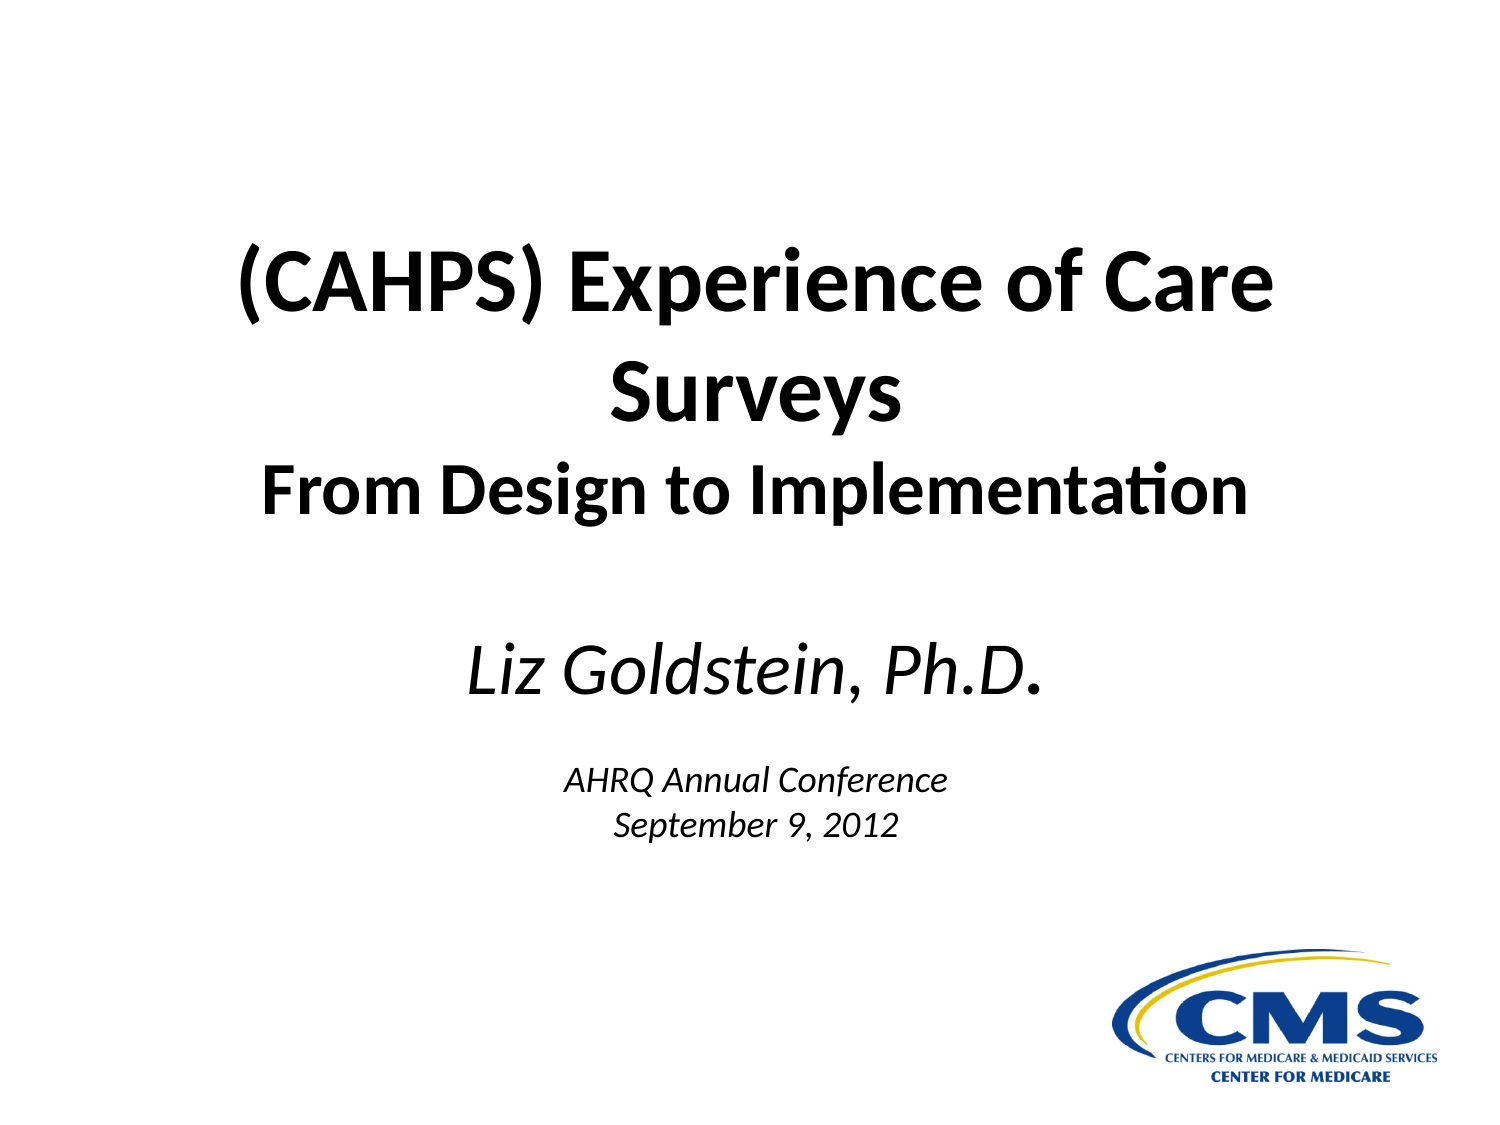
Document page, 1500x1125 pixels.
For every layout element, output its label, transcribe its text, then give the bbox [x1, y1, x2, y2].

picture [1112, 949, 1437, 1082]
text_box (CAHPS) Experience of Care Surveys From Design to Implementation Liz Goldstein, Ph.D. AHRQ Annual Conference September 9, 2012 [137, 212, 1375, 853]
